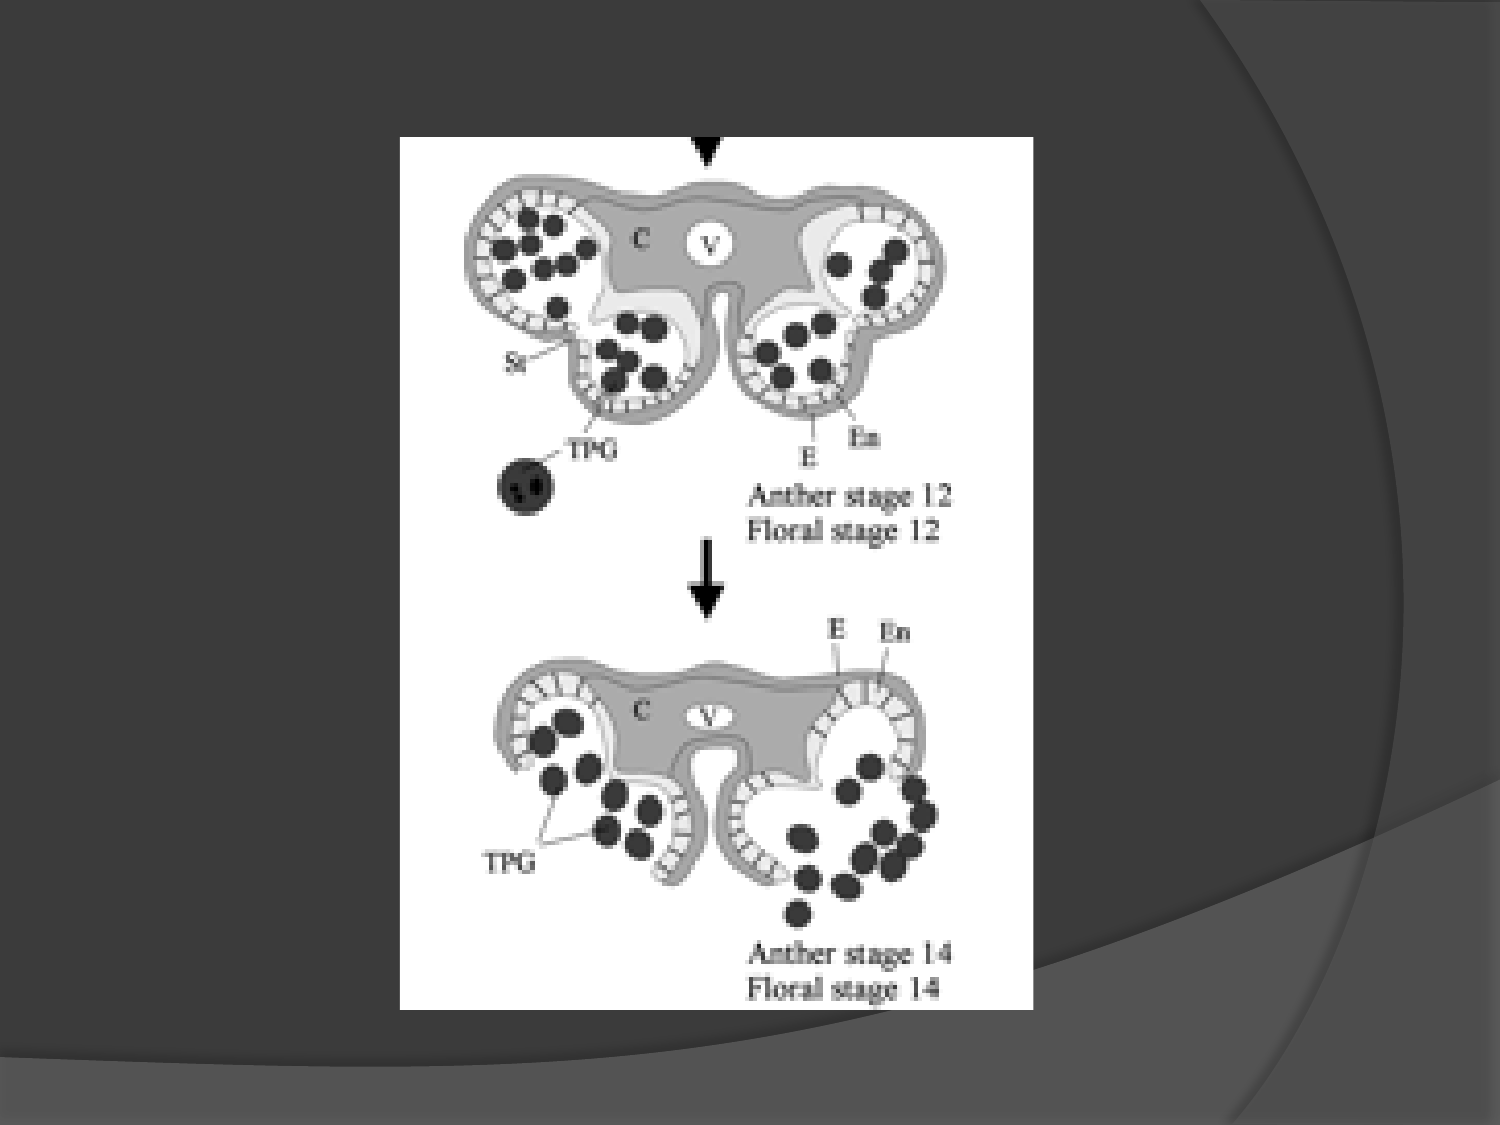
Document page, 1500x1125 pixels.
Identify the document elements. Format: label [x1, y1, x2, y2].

picture [399, 137, 1034, 1010]
